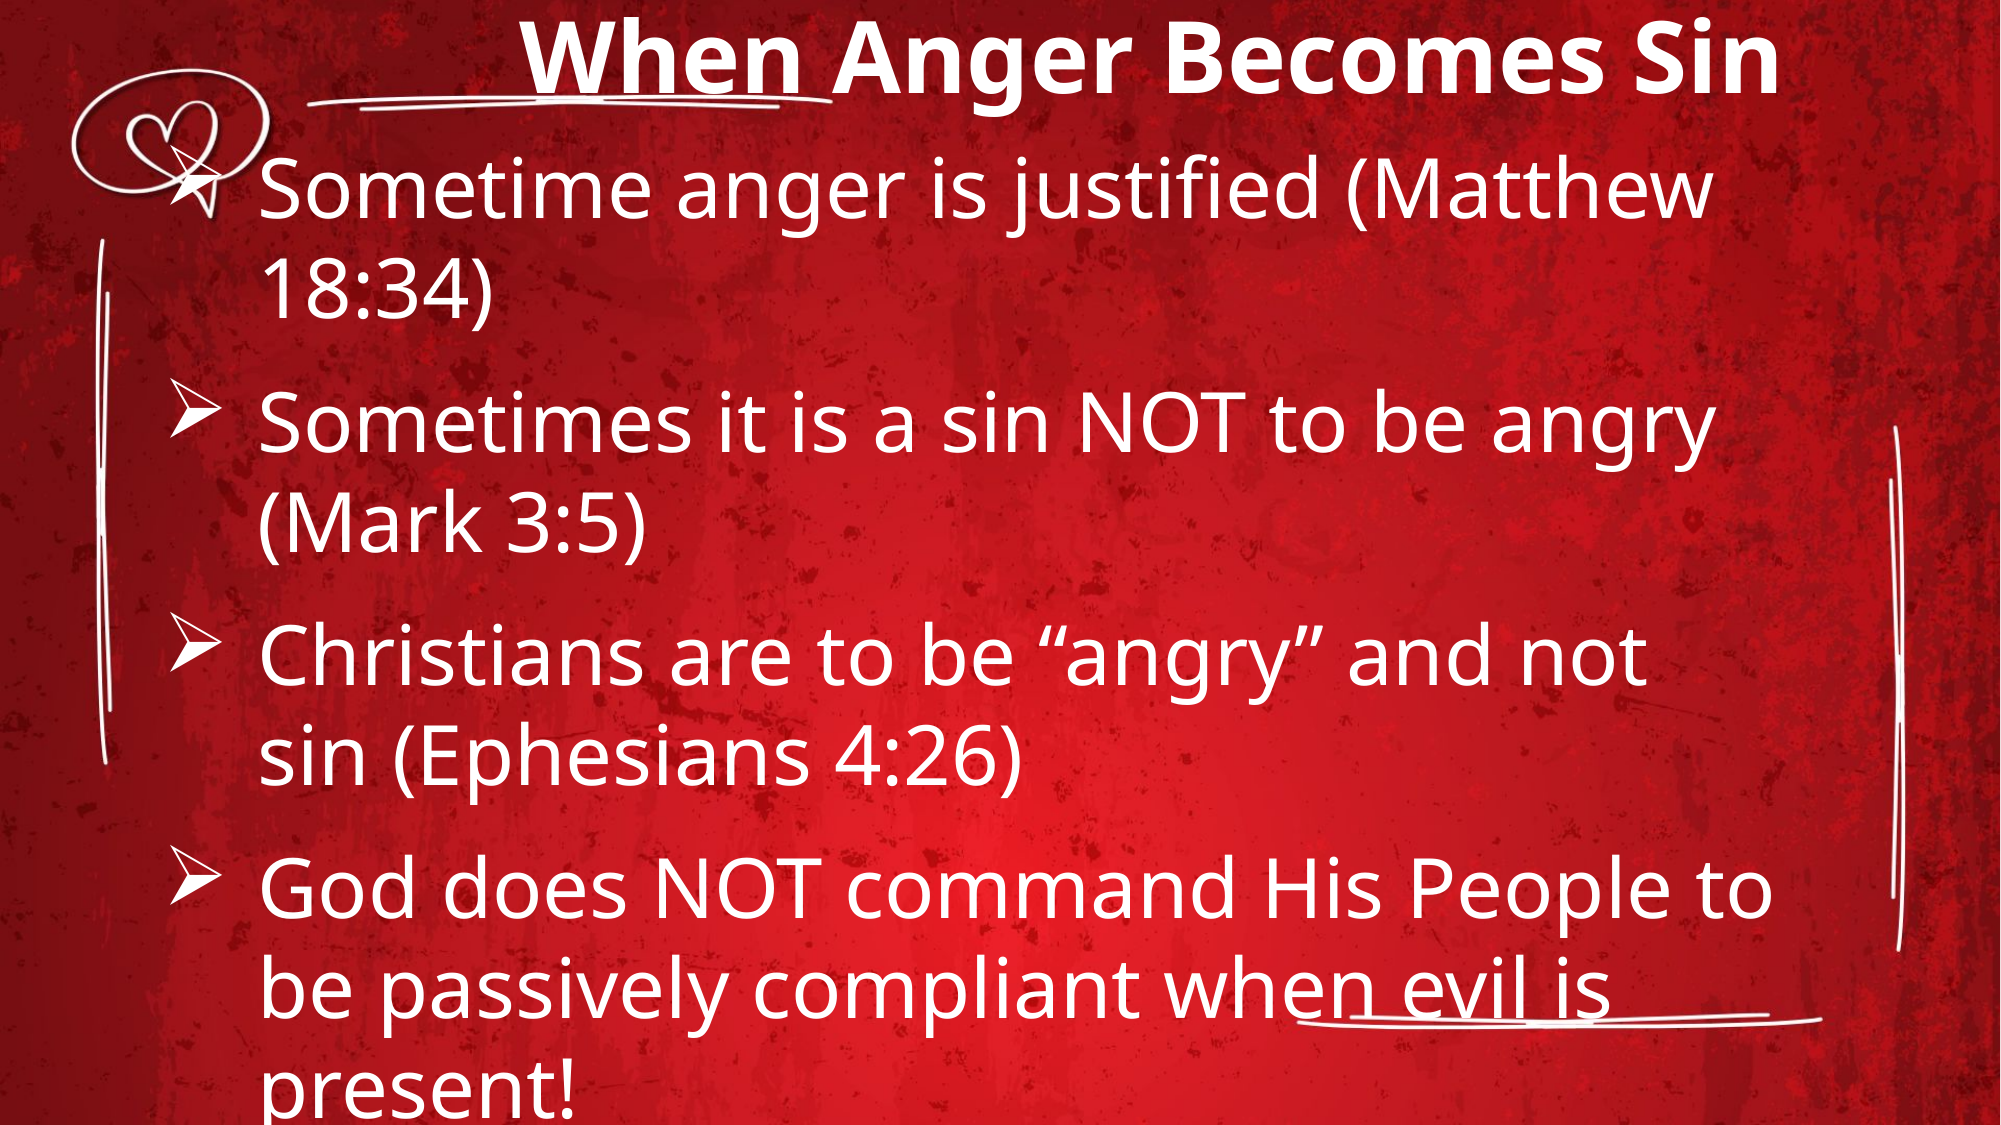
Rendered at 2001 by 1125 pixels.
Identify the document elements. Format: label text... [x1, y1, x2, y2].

list When Anger Becomes Sin Sometime anger is justified (Matthew 18:34) Sometimes it is a sin NOT to be angry (Mark 3:5) Christians are to be “angry” and not sin (Ephesians 4:26) God does NOT command His People to be passively compliant when evil is present! [148, 95, 1800, 1047]
picture [0, 0, 2001, 1125]
